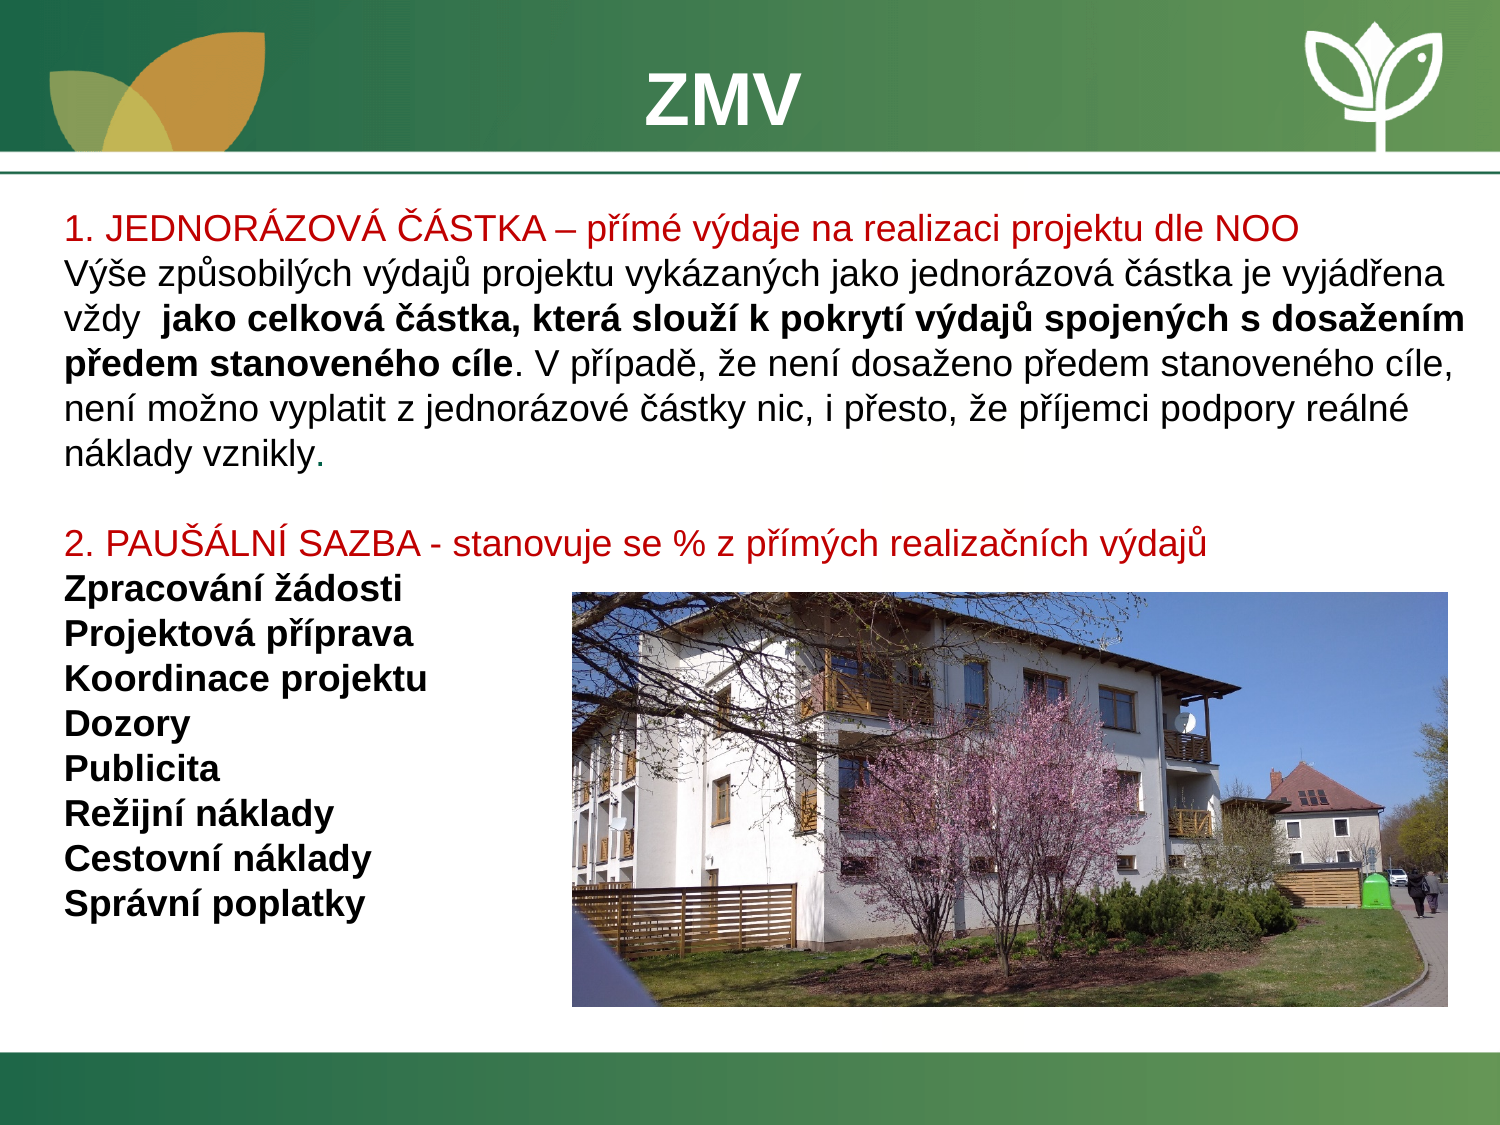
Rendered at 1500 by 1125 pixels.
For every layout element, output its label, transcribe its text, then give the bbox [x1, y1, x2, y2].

title ZMV [48, 42, 1399, 149]
list [48, 149, 1500, 1035]
text_box 1. JEDNORÁZOVÁ ČÁSTKA – přímé výdaje na realizaci projektu dle NOO Výše způsobilých výdajů projektu vykázaných jako jednorázová částka je vyjádřena vždy jako celková částka, která slouží k pokrytí výdajů spojených s dosažením předem stanoveného cíle. V případě, že není dosaženo předem stanoveného cíle, není možno vyplatit z jednorázové částky nic, i přesto, že příjemci podpory reálné náklady vznikly. 2. PAUŠÁLNÍ SAZBA - stanovuje se % z přímých realizačních výdajů Zpracování žádosti Projektová příprava Koordinace projektu Dozory Publicita Režijní náklady Cestovní náklady Správní poplatky [48, 196, 1483, 1067]
picture [572, 592, 1448, 1007]
picture [0, 0, 1500, 1125]
